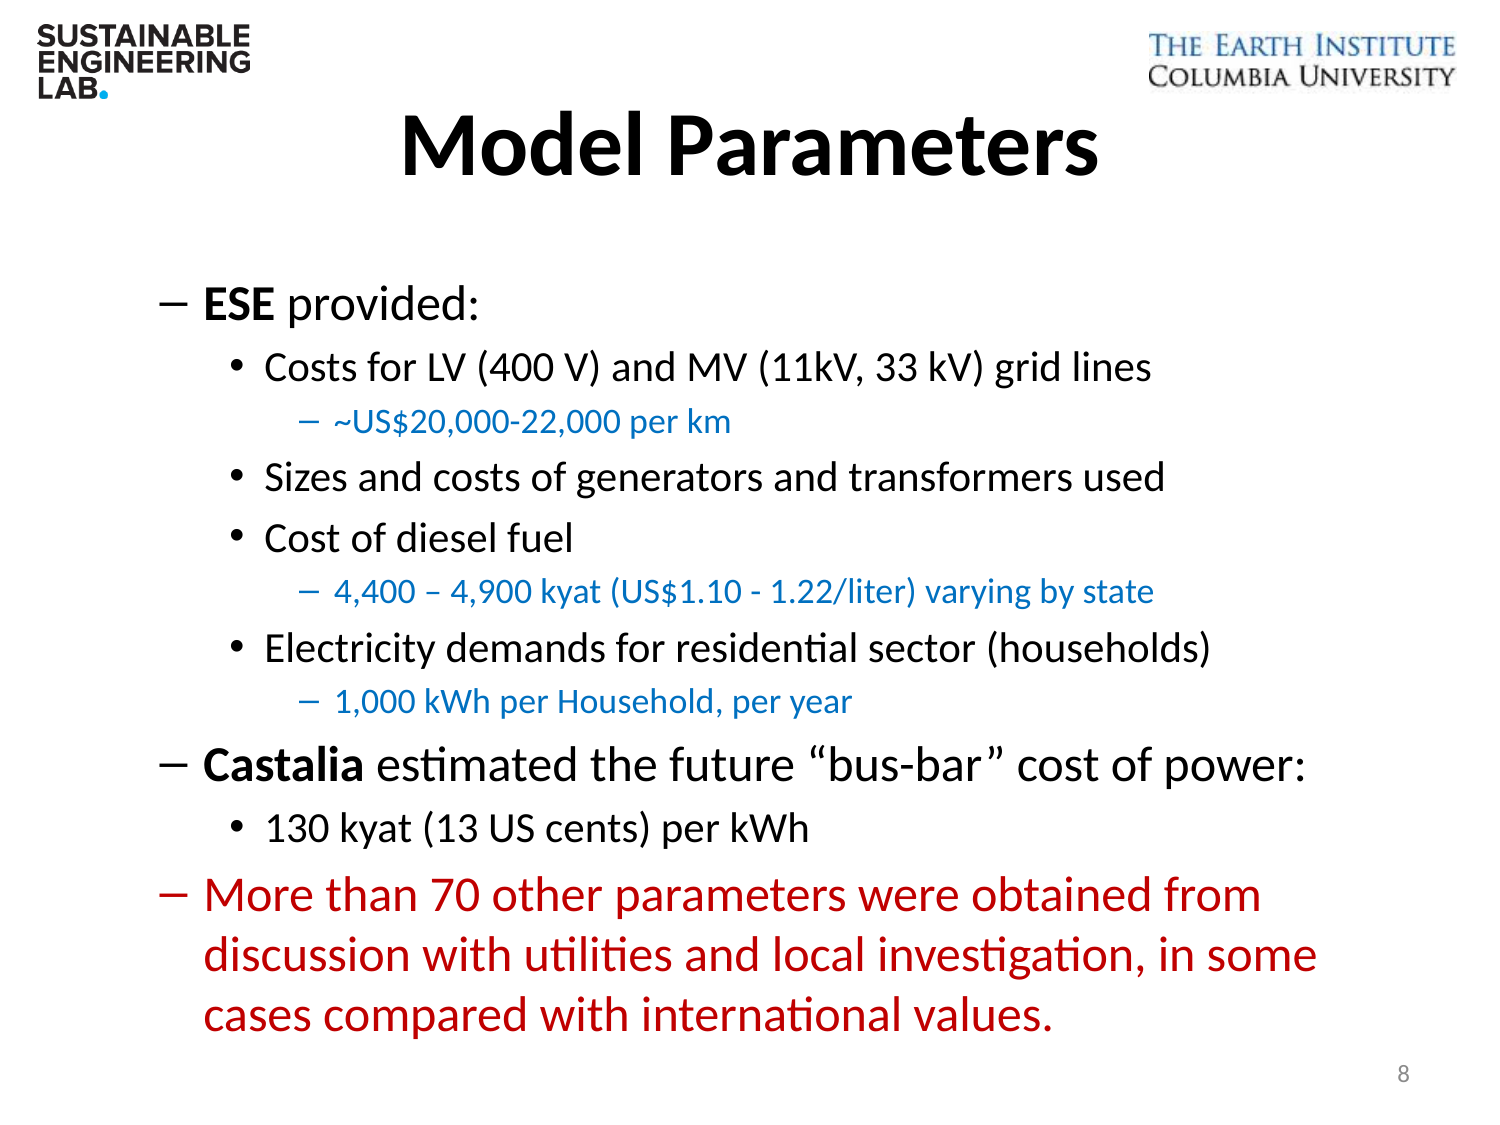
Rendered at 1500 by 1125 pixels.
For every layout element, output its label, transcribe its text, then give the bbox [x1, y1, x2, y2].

slide_number 8 [1074, 1042, 1425, 1103]
list ESE provided: Costs for LV (400 V) and MV (11kV, 33 kV) grid lines ~US$20,000-22,000 per km Sizes and costs of generators and transformers used Cost of diesel fuel 4,400 – 4,900 kyat (US$1.10 - 1.22/liter) varying by state Electricity demands for residential sector (households) 1,000 kWh per Household, per year Castalia estimated the future “bus-bar” cost of power: 130 kyat (13 US cents) per kWh More than 70 other parameters were obtained from discussion with utilities and local investigation, in some cases compared with international values. [75, 262, 1425, 1050]
picture [1149, 31, 1457, 119]
picture [37, 24, 250, 99]
title Model Parameters [75, 45, 1425, 233]
